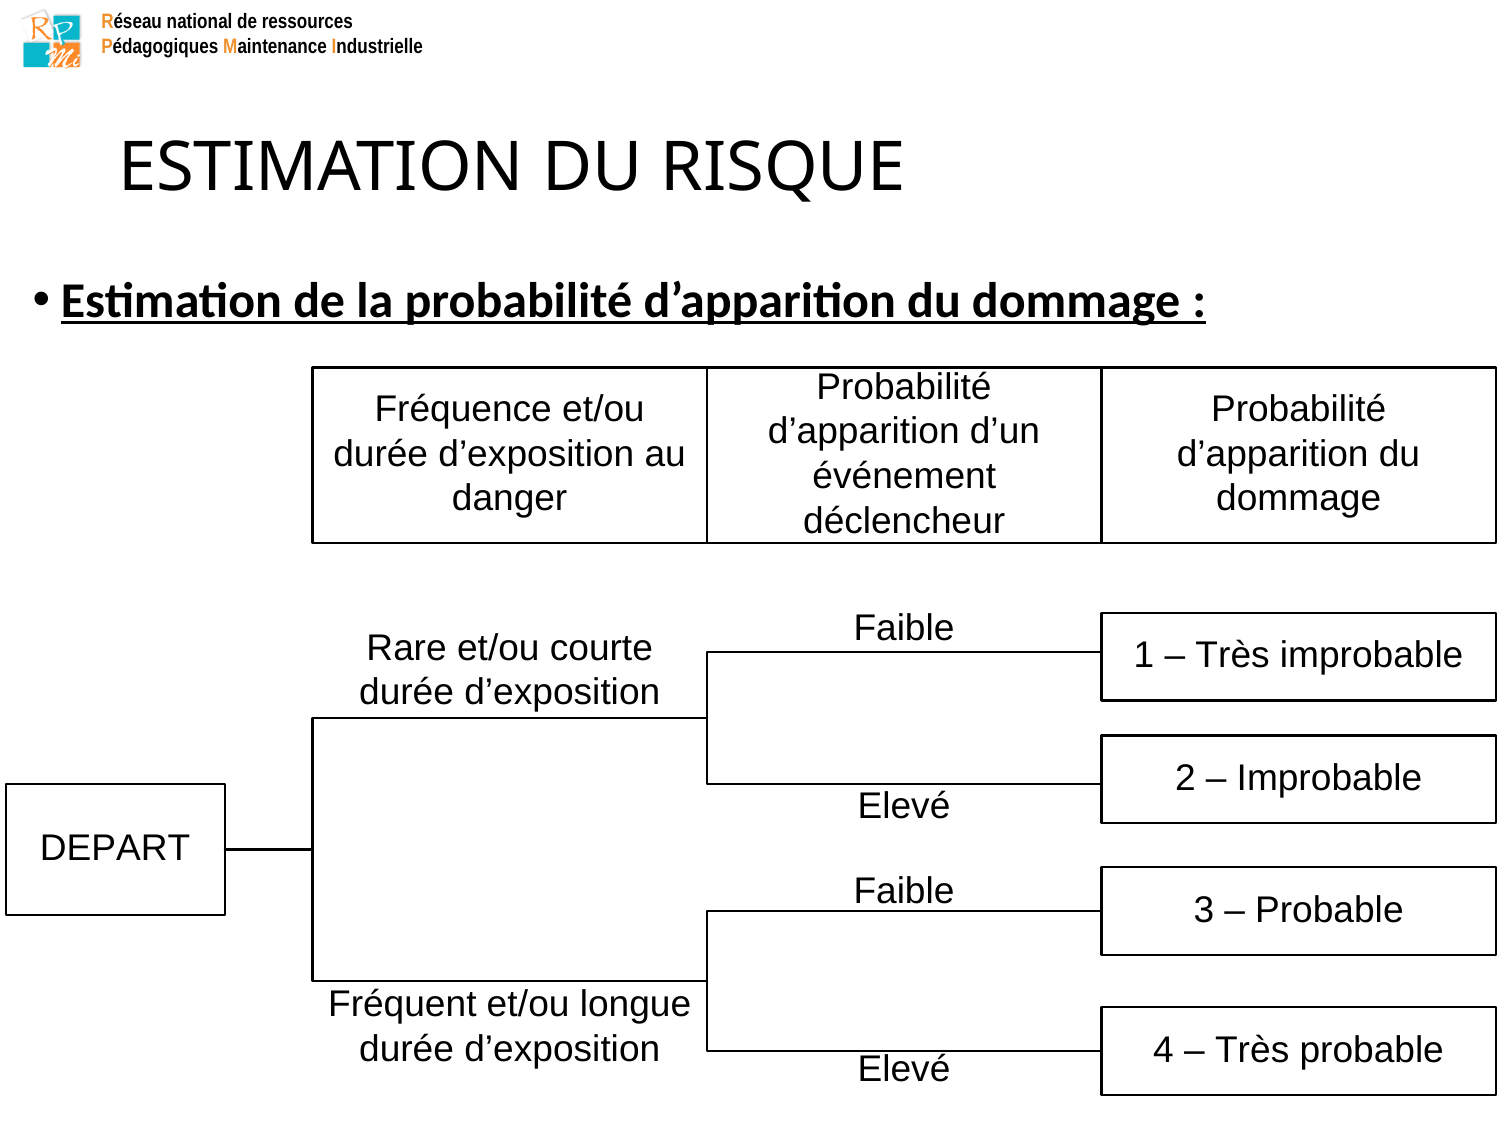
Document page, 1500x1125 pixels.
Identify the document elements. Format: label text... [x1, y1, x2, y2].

list Estimation de la probabilité d’apparition du dommage : [17, 267, 1471, 361]
title ESTIMATION DU RISQUE [103, 59, 1397, 267]
picture [17, 7, 86, 72]
picture [0, 361, 1500, 1099]
